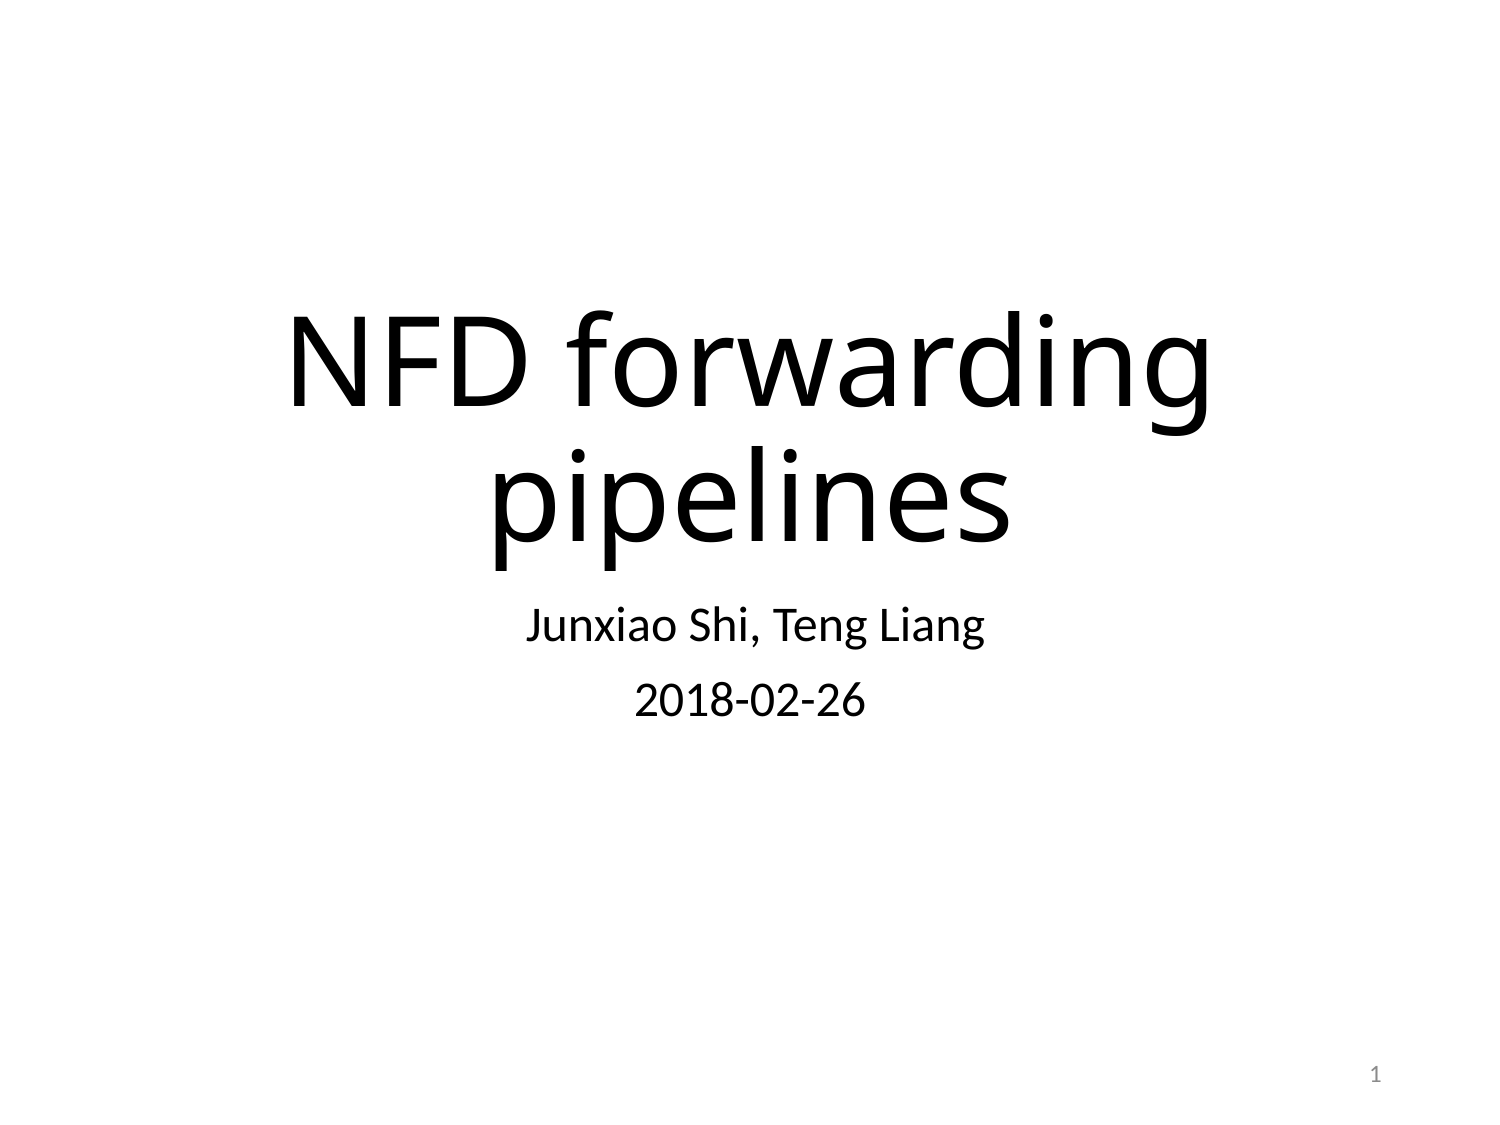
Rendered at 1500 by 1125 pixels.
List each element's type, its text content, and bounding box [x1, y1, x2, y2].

subtitle Junxiao Shi, Teng Liang 2018-02-26 [187, 590, 1313, 863]
title NFD forwarding pipelines [112, 184, 1388, 576]
slide_number 1 [1059, 1042, 1397, 1103]
